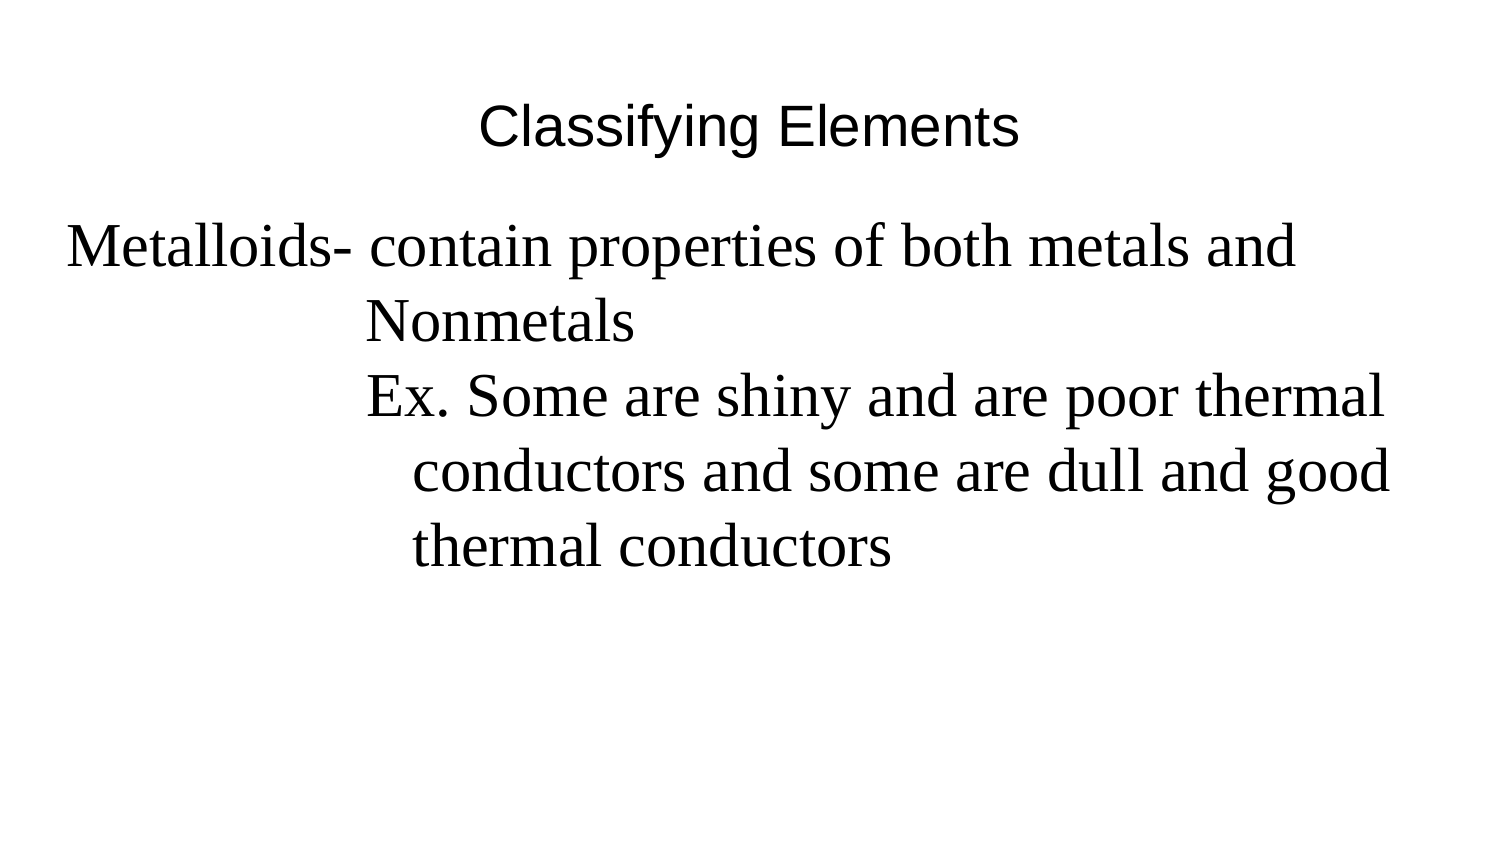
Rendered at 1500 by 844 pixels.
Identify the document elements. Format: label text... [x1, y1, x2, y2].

title Classifying Elements [51, 72, 1449, 167]
list Metalloids- contain properties of both metals and Nonmetals Ex. Some are shiny and are poor thermal conductors and some are dull and good thermal conductors [51, 189, 1449, 750]
